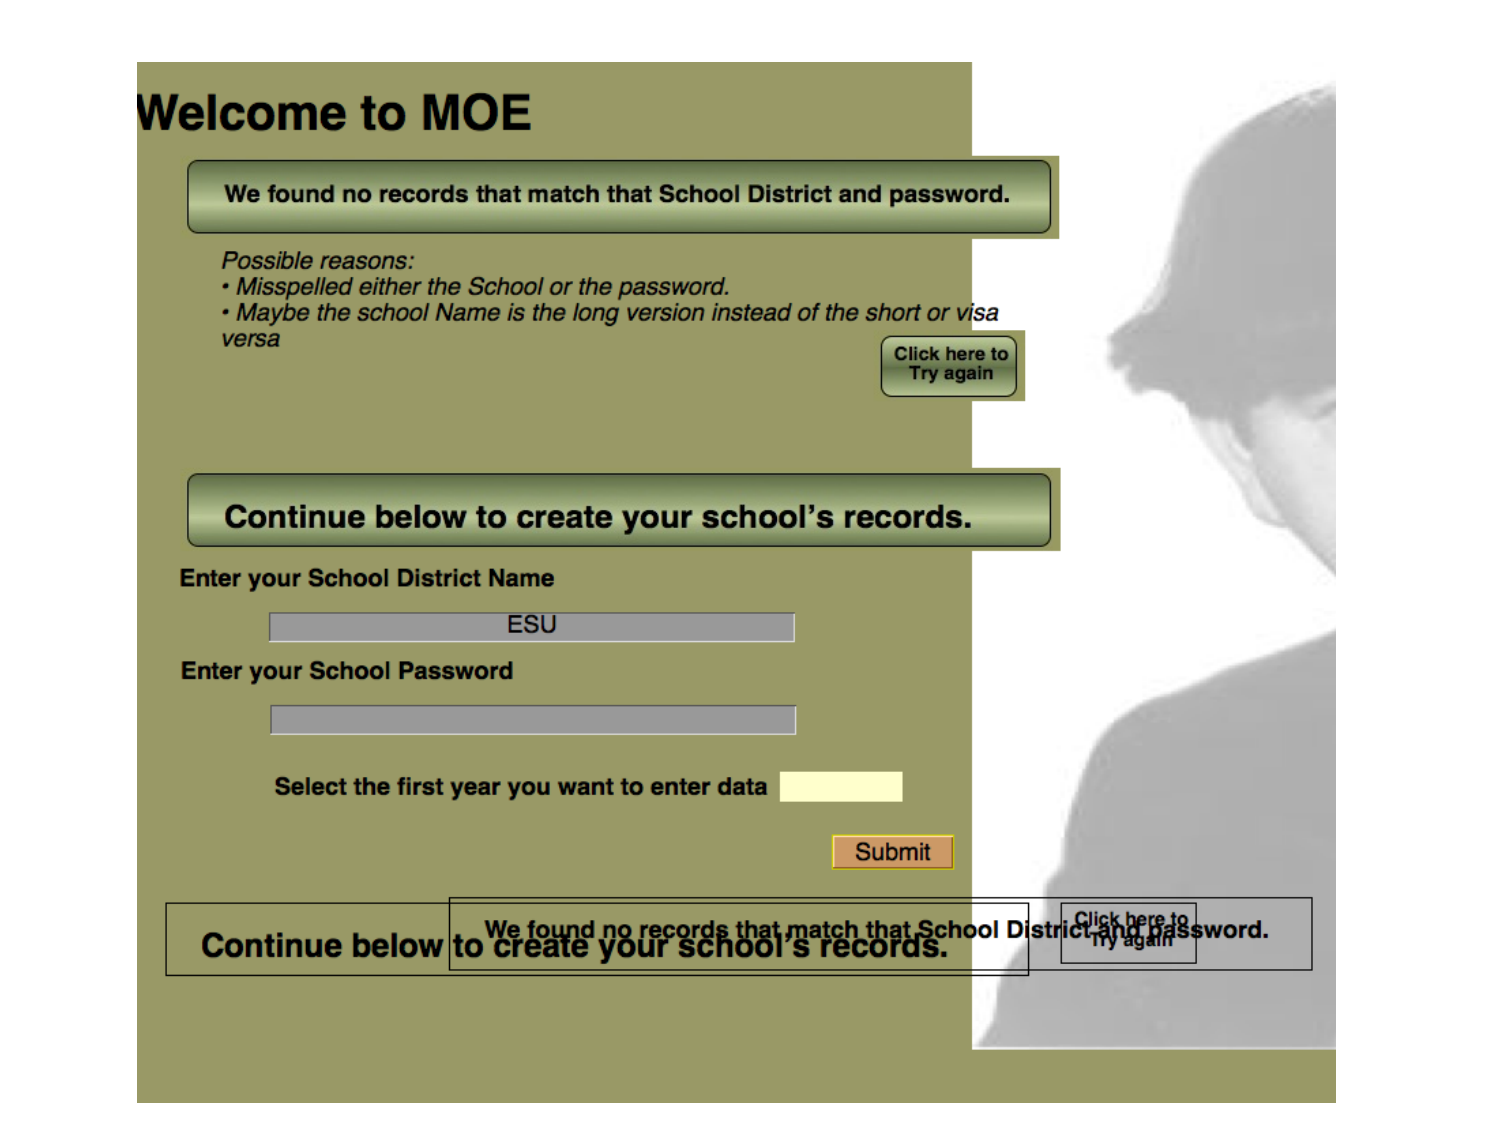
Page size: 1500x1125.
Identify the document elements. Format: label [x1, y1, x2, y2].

picture [137, 62, 1336, 1103]
